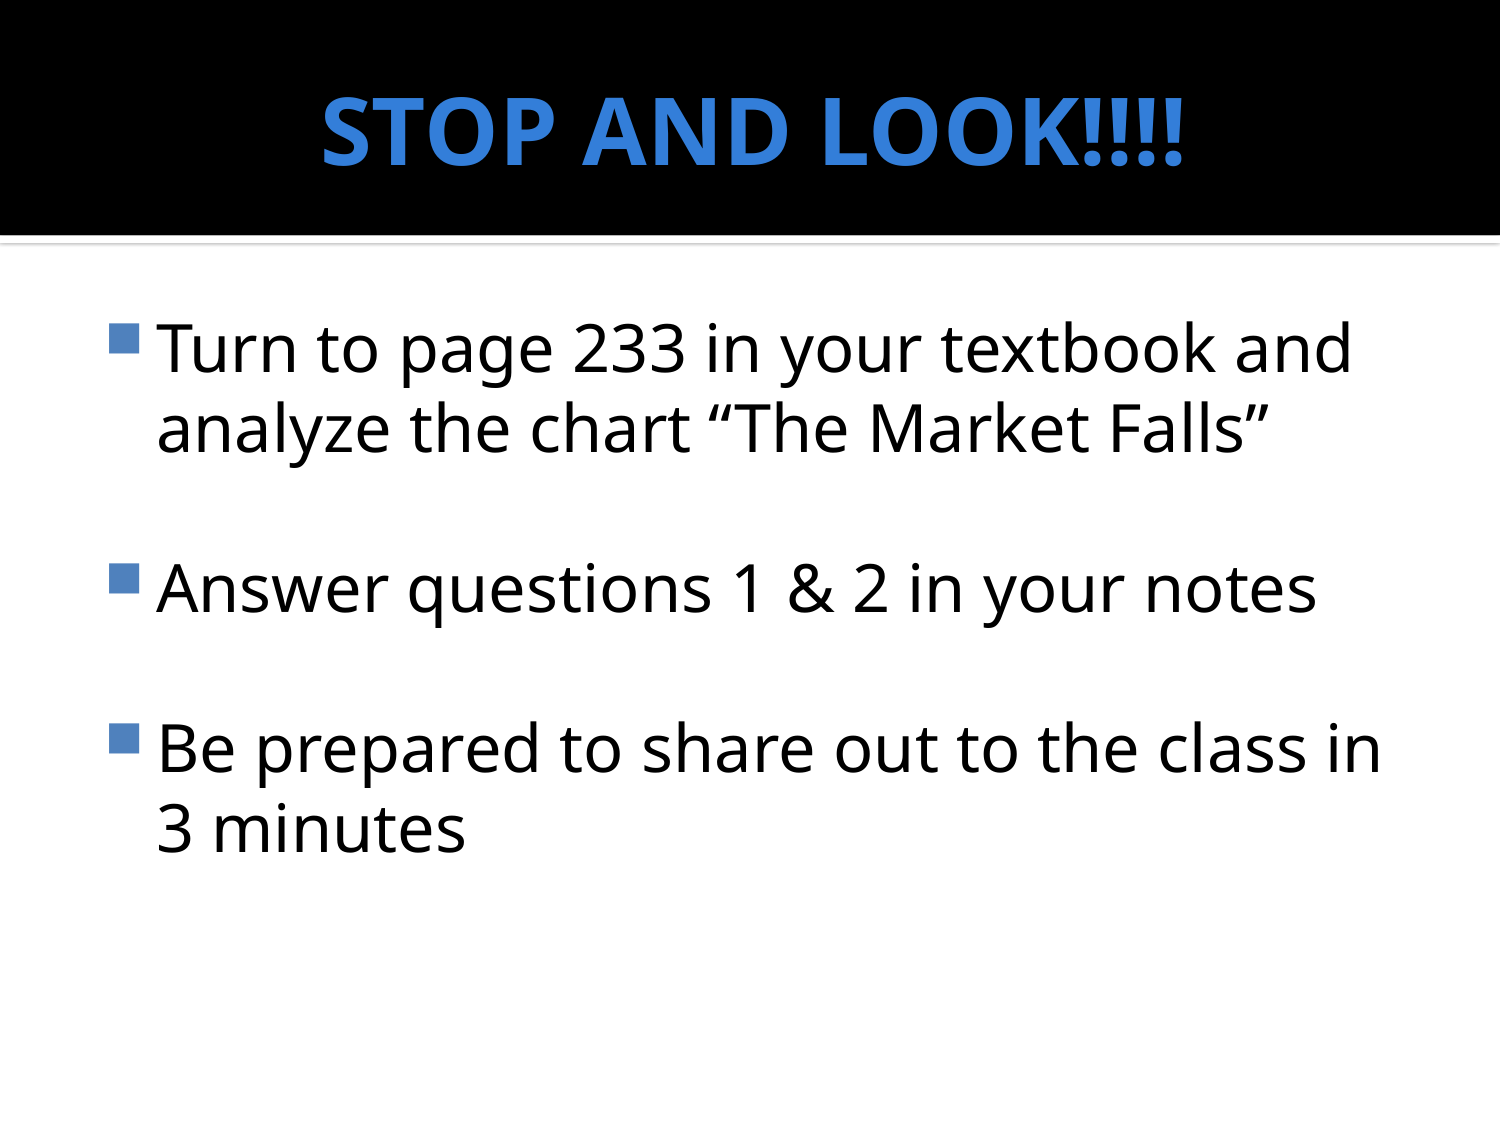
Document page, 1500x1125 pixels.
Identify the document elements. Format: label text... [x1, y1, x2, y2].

list Turn to page 233 in your textbook and analyze the chart “The Market Falls” Answer questions 1 & 2 in your notes Be prepared to share out to the class in 3 minutes [75, 291, 1425, 1050]
title STOP AND LOOK!!!! [75, 25, 1425, 231]
